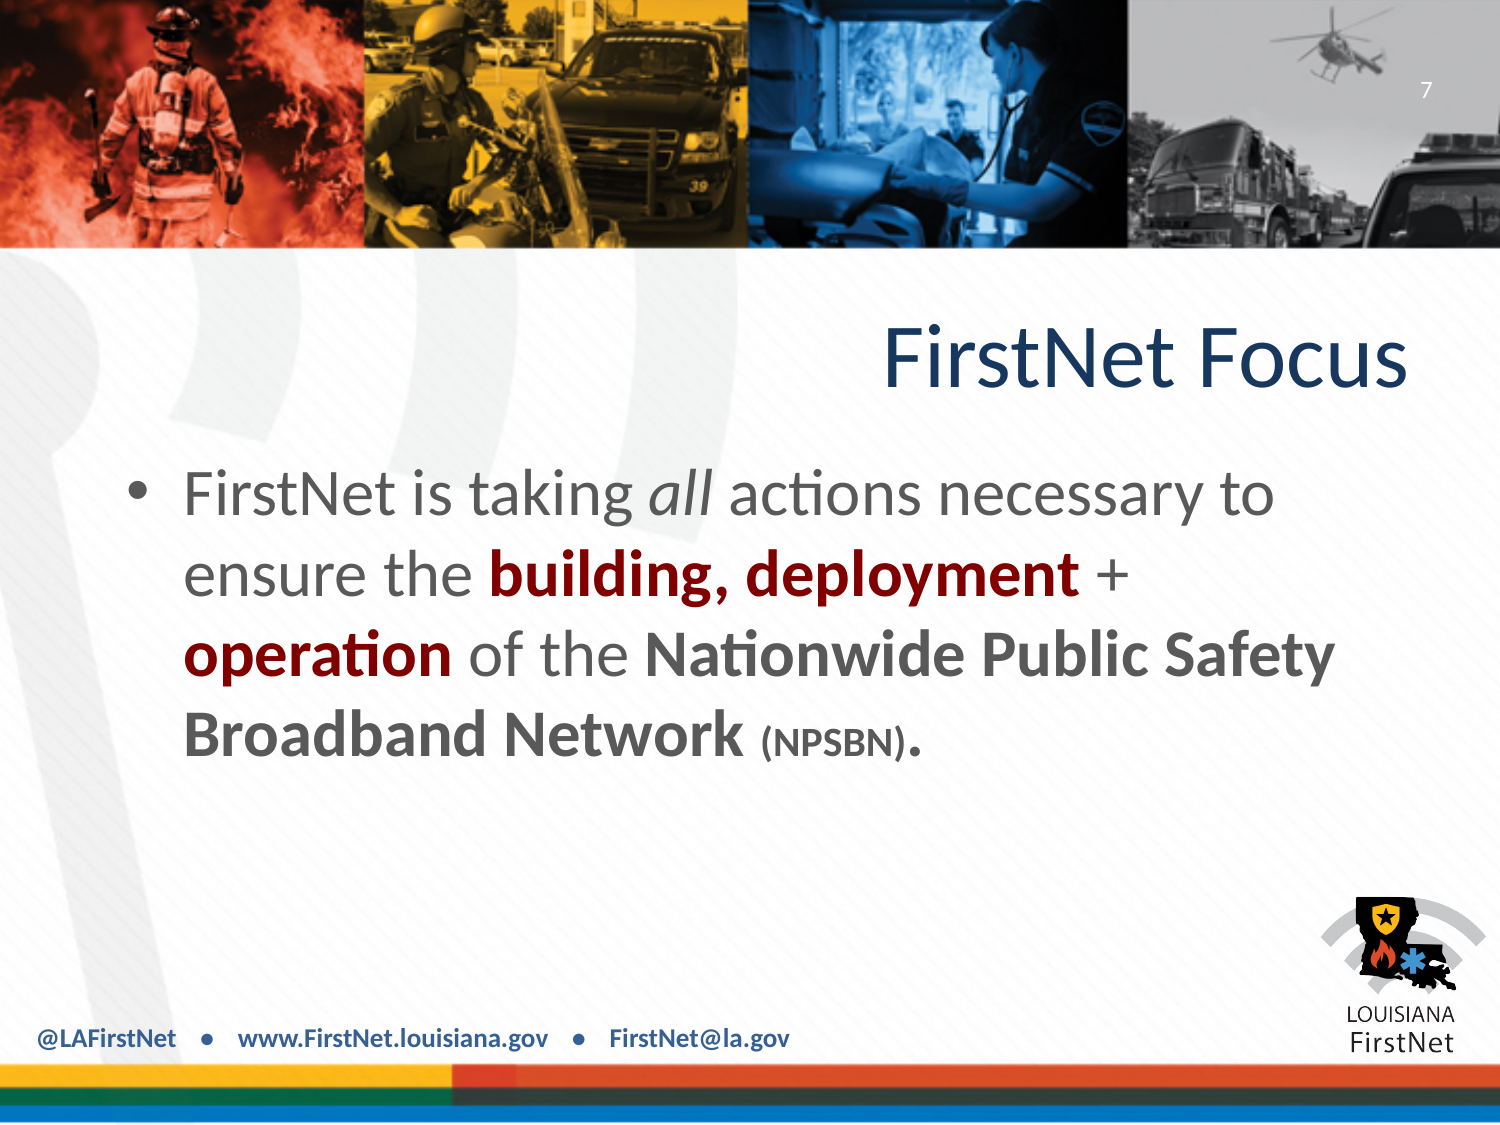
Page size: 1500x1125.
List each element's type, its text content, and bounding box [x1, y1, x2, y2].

title FirstNet Focus [75, 276, 1425, 425]
text_box [187, 468, 1238, 657]
picture [0, 0, 1500, 1125]
slide_number 7 [1127, 31, 1448, 147]
list FirstNet is taking all actions necessary to ensure the building, deployment + operation of the Nationwide Public Safety Broadband Network (NPSBN). [75, 441, 1425, 981]
